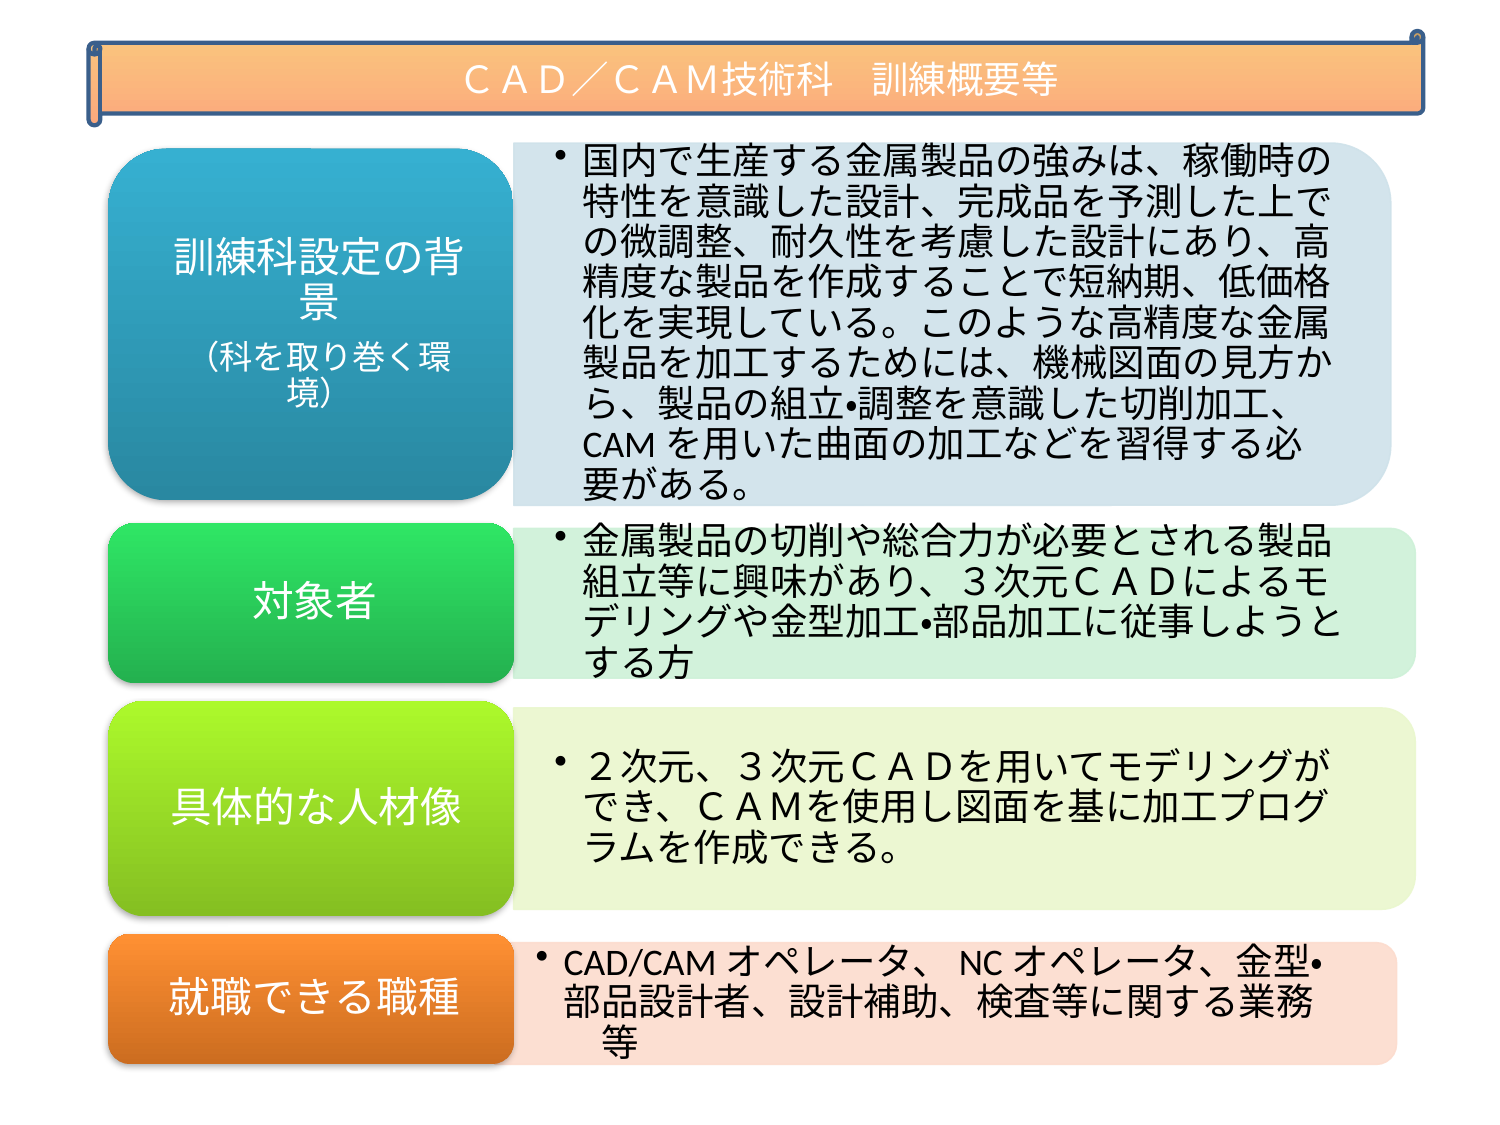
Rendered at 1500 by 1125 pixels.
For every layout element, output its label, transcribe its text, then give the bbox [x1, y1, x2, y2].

text_box ＣＡＤ／ＣＡＭ技術科 訓練概要等 [86, 28, 1426, 128]
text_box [100, 142, 1424, 1065]
